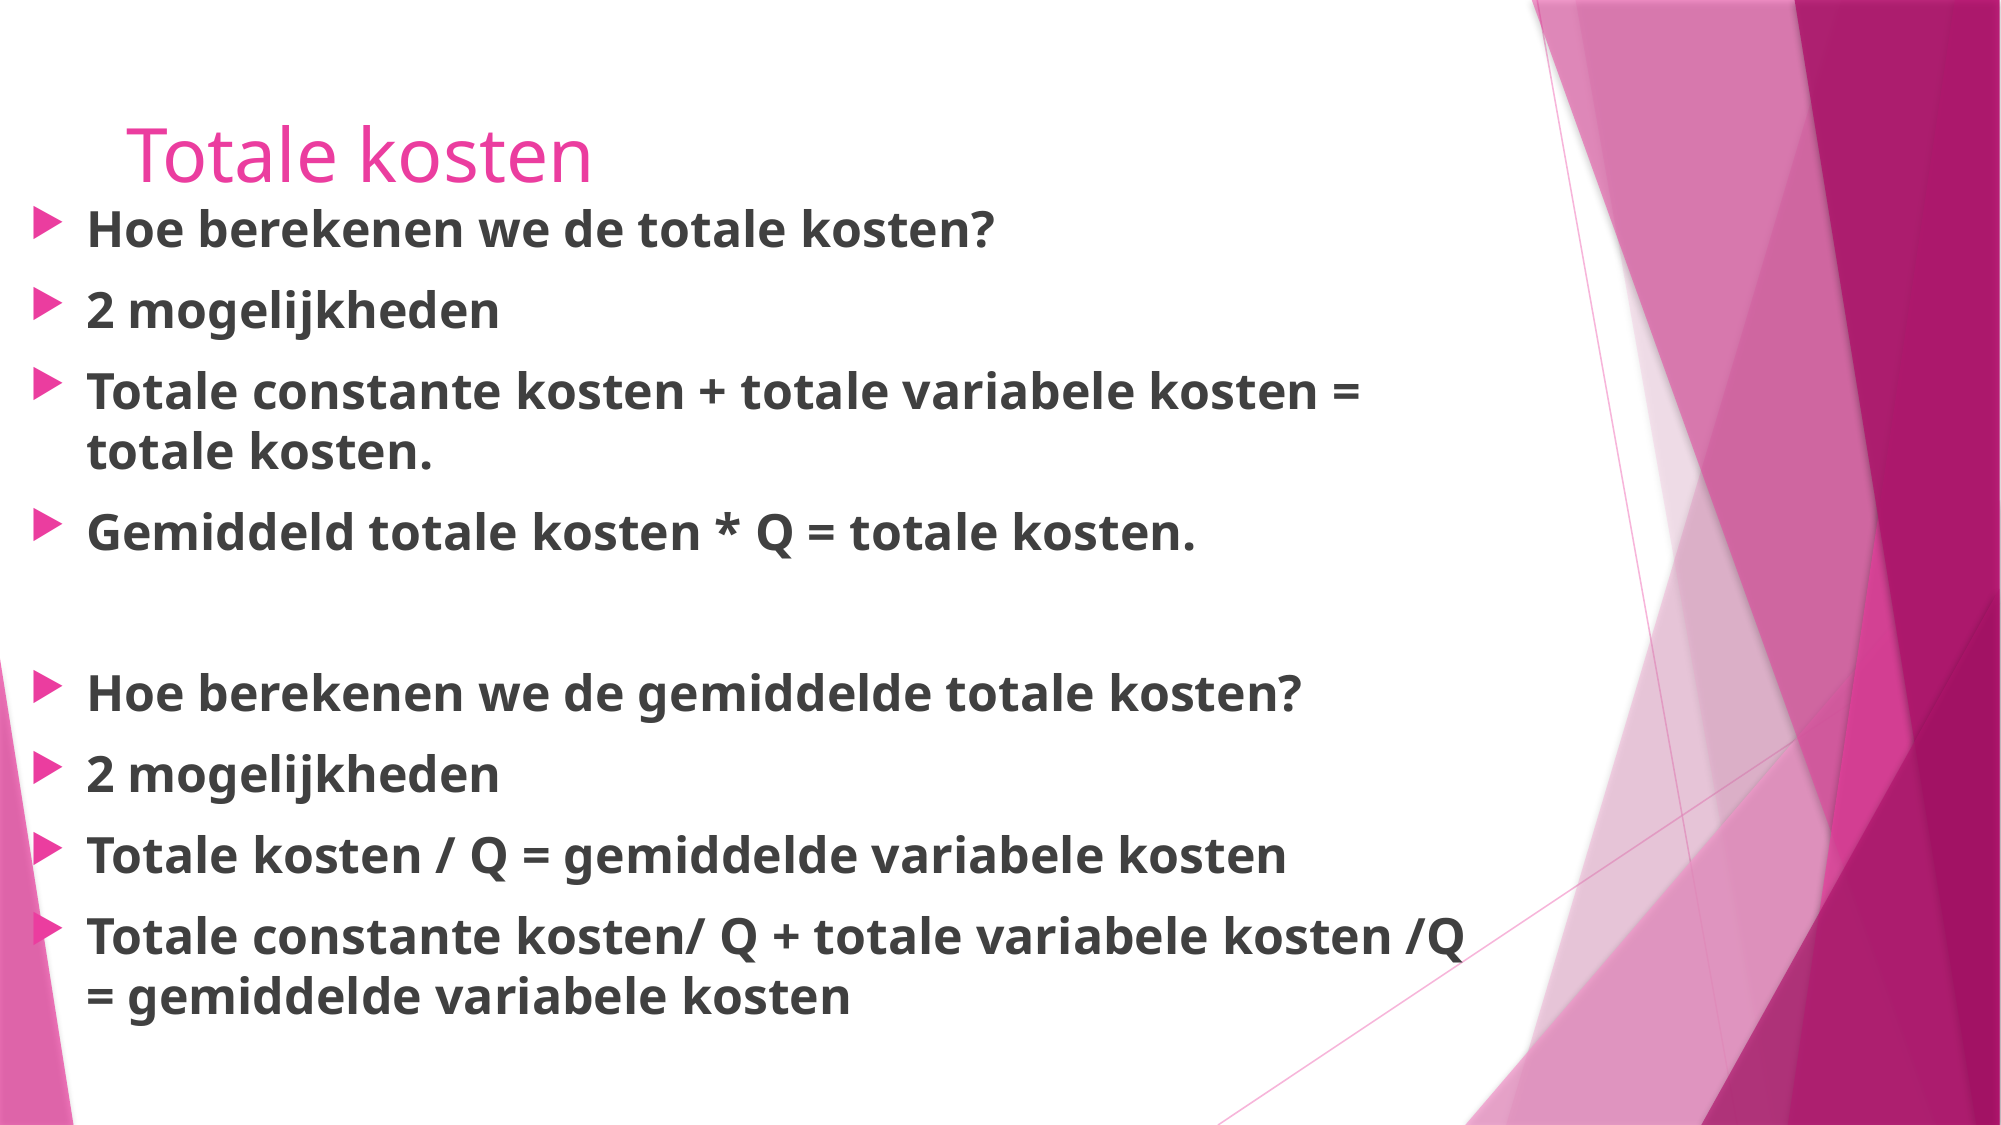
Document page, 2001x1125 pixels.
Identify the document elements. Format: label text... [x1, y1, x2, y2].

list Hoe berekenen we de totale kosten? 2 mogelijkheden Totale constante kosten + totale variabele kosten = totale kosten. Gemiddeld totale kosten * Q = totale kosten. Hoe berekenen we de gemiddelde totale kosten? 2 mogelijkheden Totale kosten / Q = gemiddelde variabele kosten Totale constante kosten/ Q + totale variabele kosten /Q = gemiddelde variabele kosten [14, 190, 1522, 992]
title Totale kosten [111, 99, 1522, 190]
